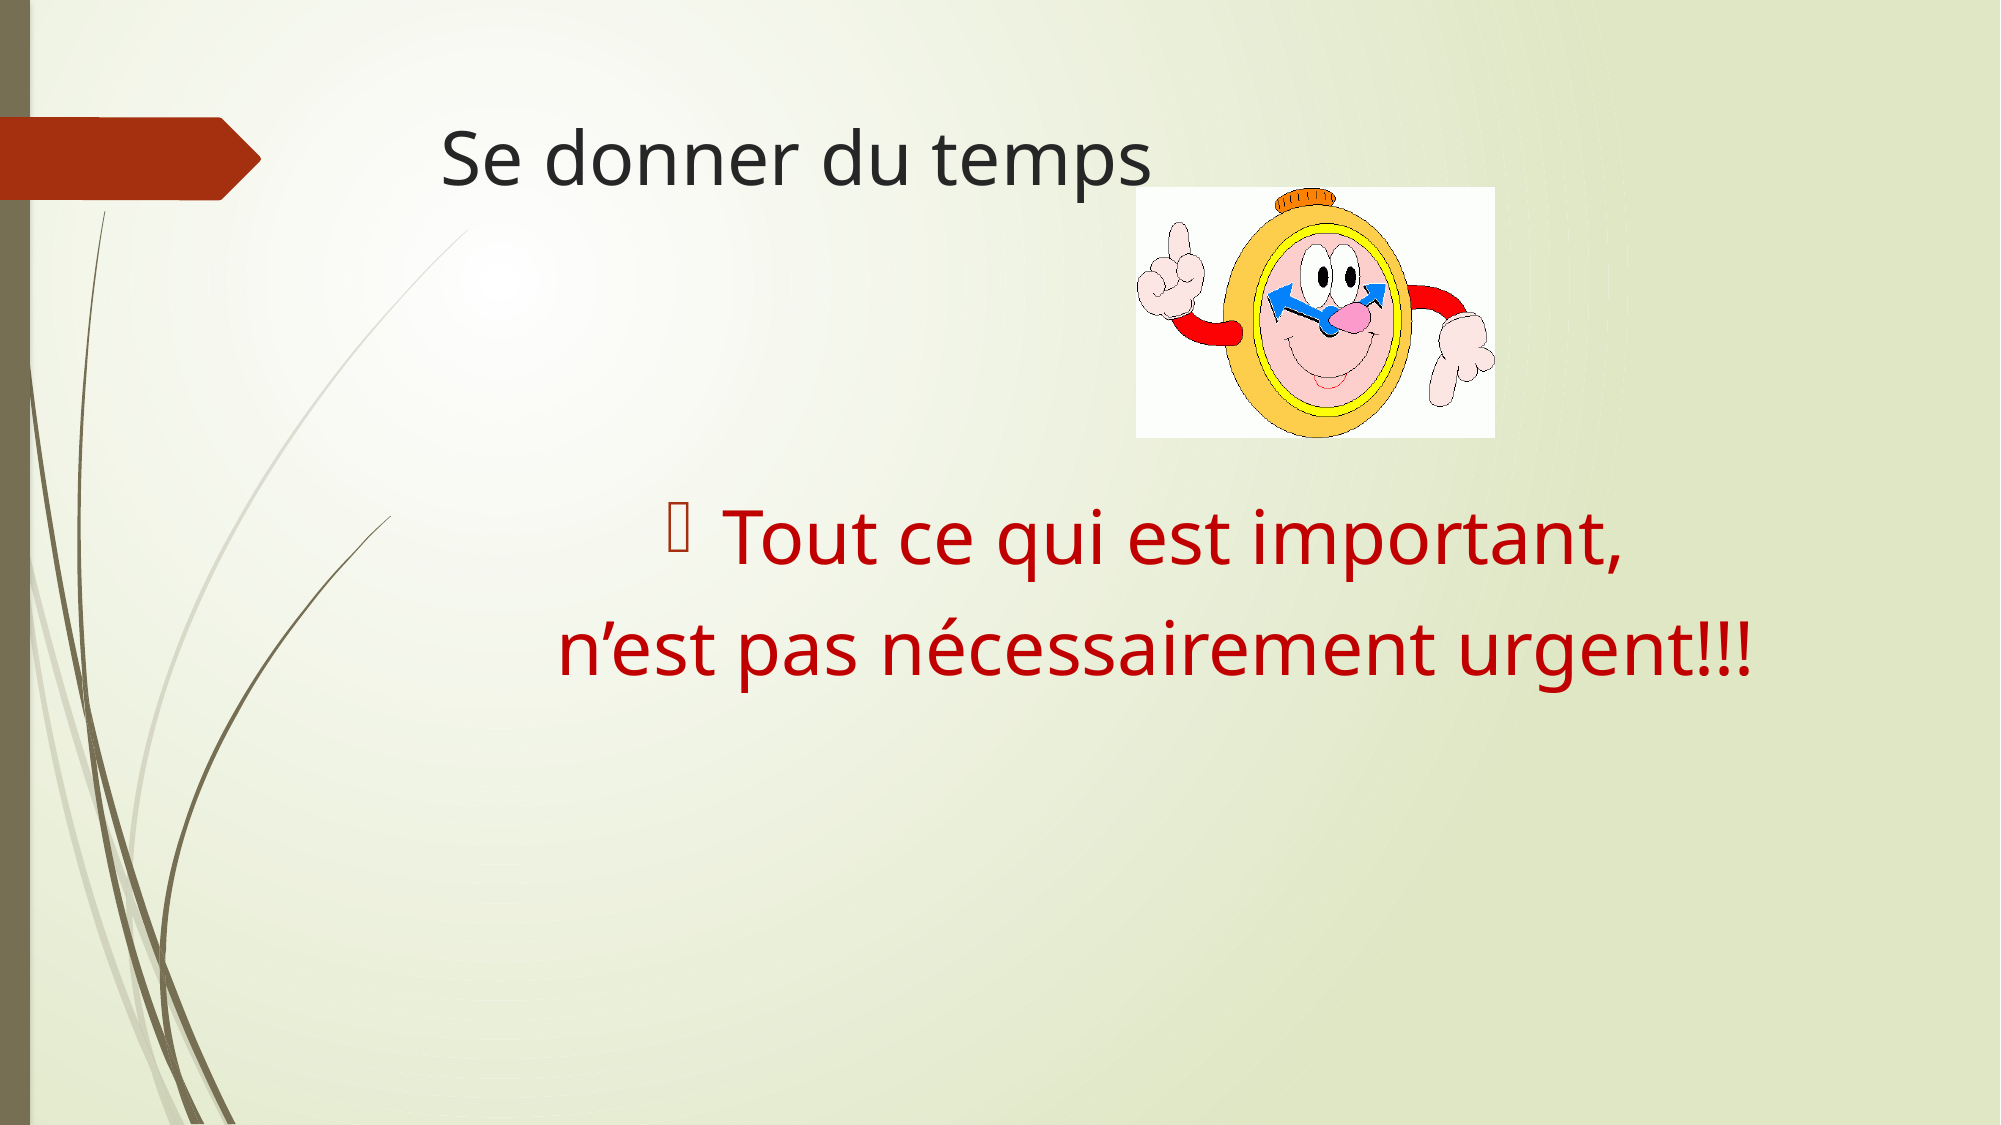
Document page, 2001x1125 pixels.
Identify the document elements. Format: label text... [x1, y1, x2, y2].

list Tout ce qui est important, n’est pas nécessairement urgent!!! [424, 350, 1888, 970]
title Se donner du temps [425, 102, 1888, 313]
picture [1136, 187, 1495, 438]
